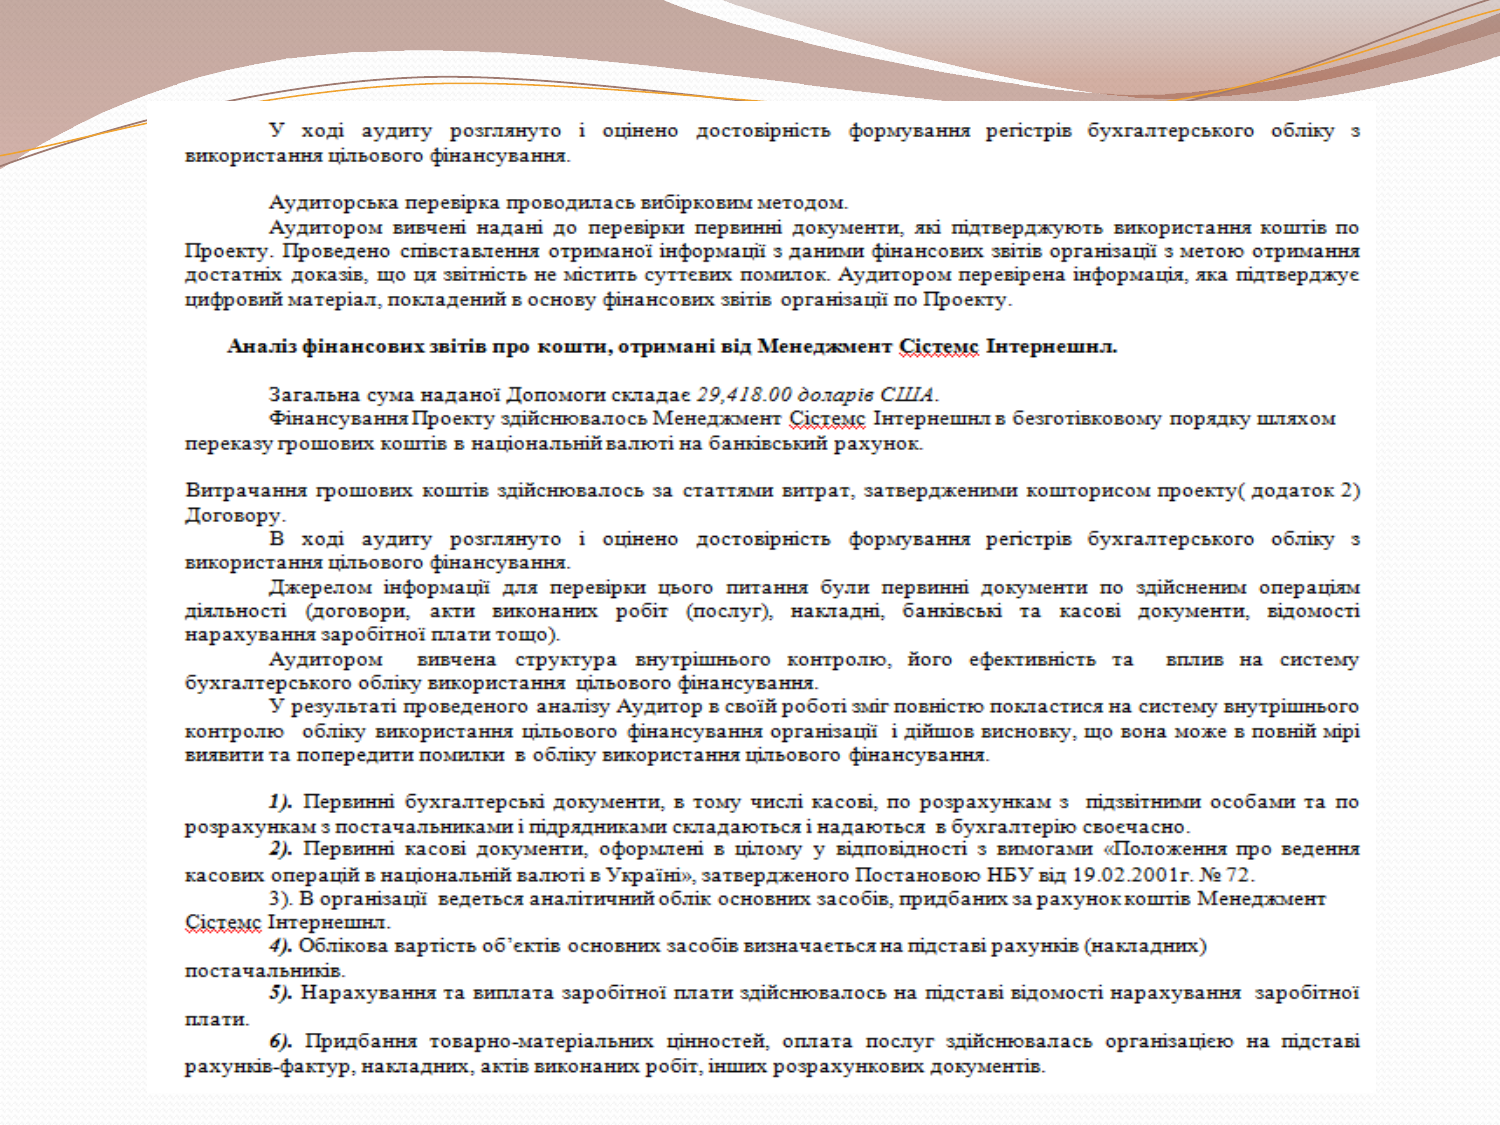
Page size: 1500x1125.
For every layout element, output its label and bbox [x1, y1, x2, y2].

picture [147, 101, 1377, 1093]
